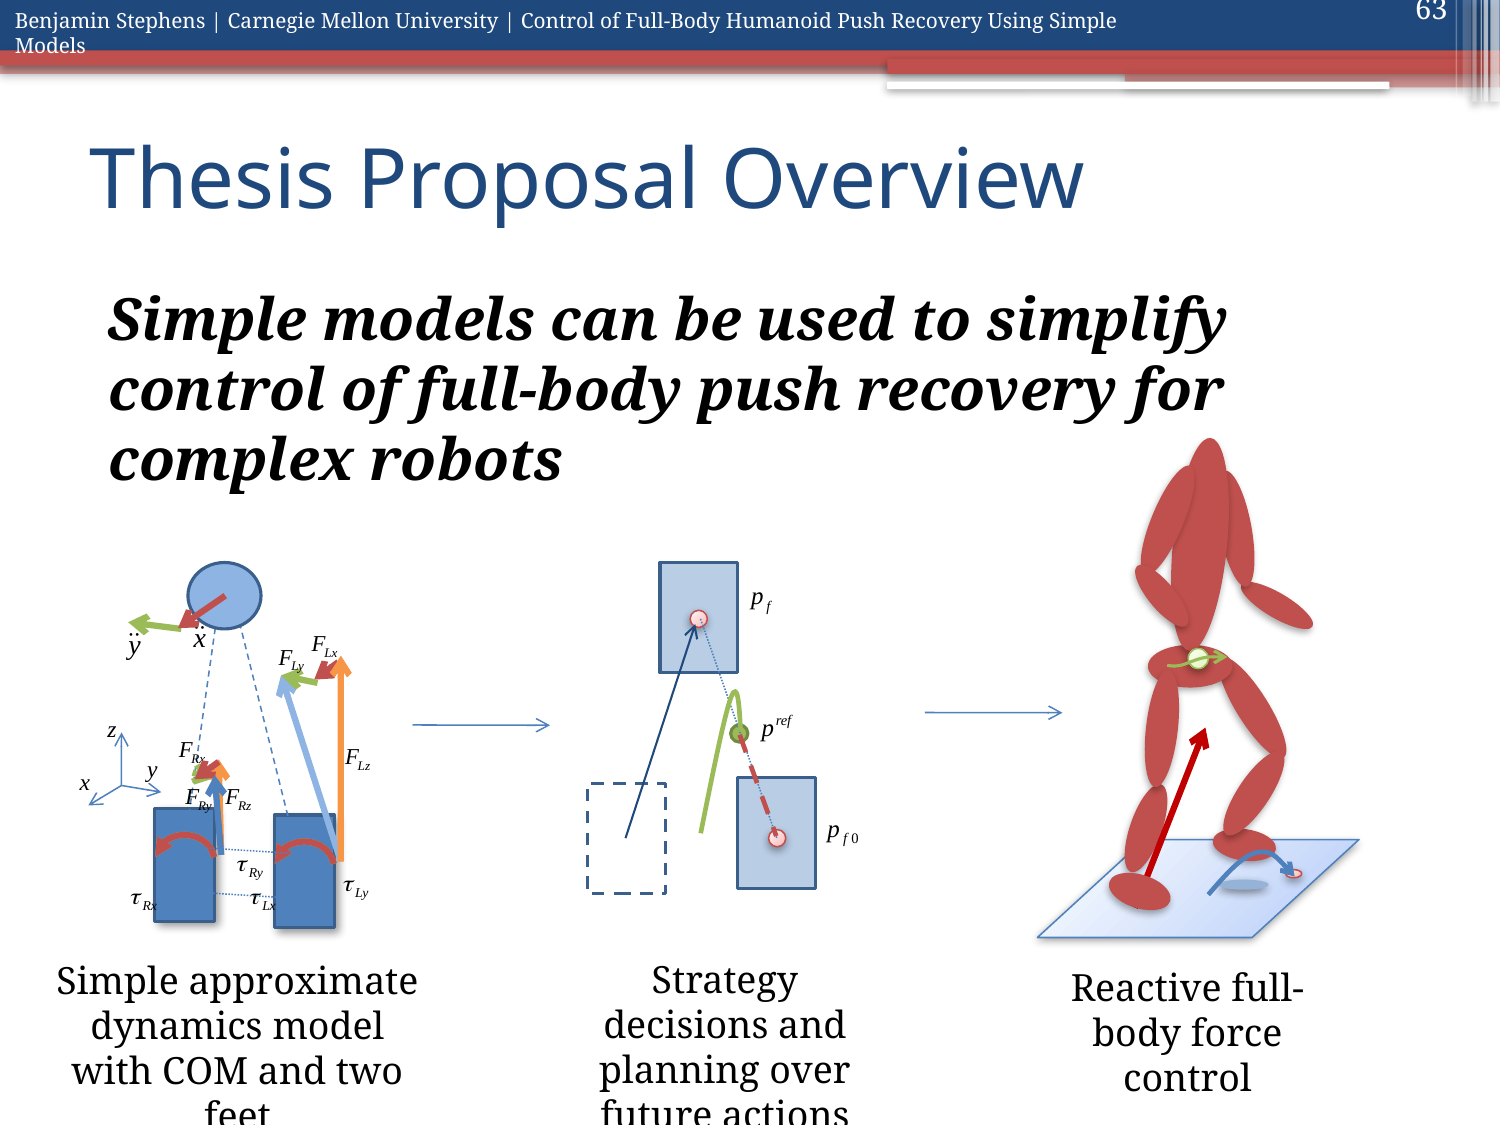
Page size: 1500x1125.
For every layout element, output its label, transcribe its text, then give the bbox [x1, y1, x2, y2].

text_box Simple approximate dynamics model with COM and two feet [37, 949, 438, 1125]
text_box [74, 562, 376, 929]
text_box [1037, 437, 1360, 938]
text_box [587, 562, 863, 895]
slide_number 63 [1374, 0, 1463, 38]
title Thesis Proposal Overview [75, 87, 1425, 263]
text_box Reactive full-body force control [1012, 956, 1363, 1107]
text_box Strategy decisions and planning over future actions [549, 948, 900, 1125]
list Simple models can be used to simplify control of full-body push recovery for complex robots [75, 275, 1425, 1079]
